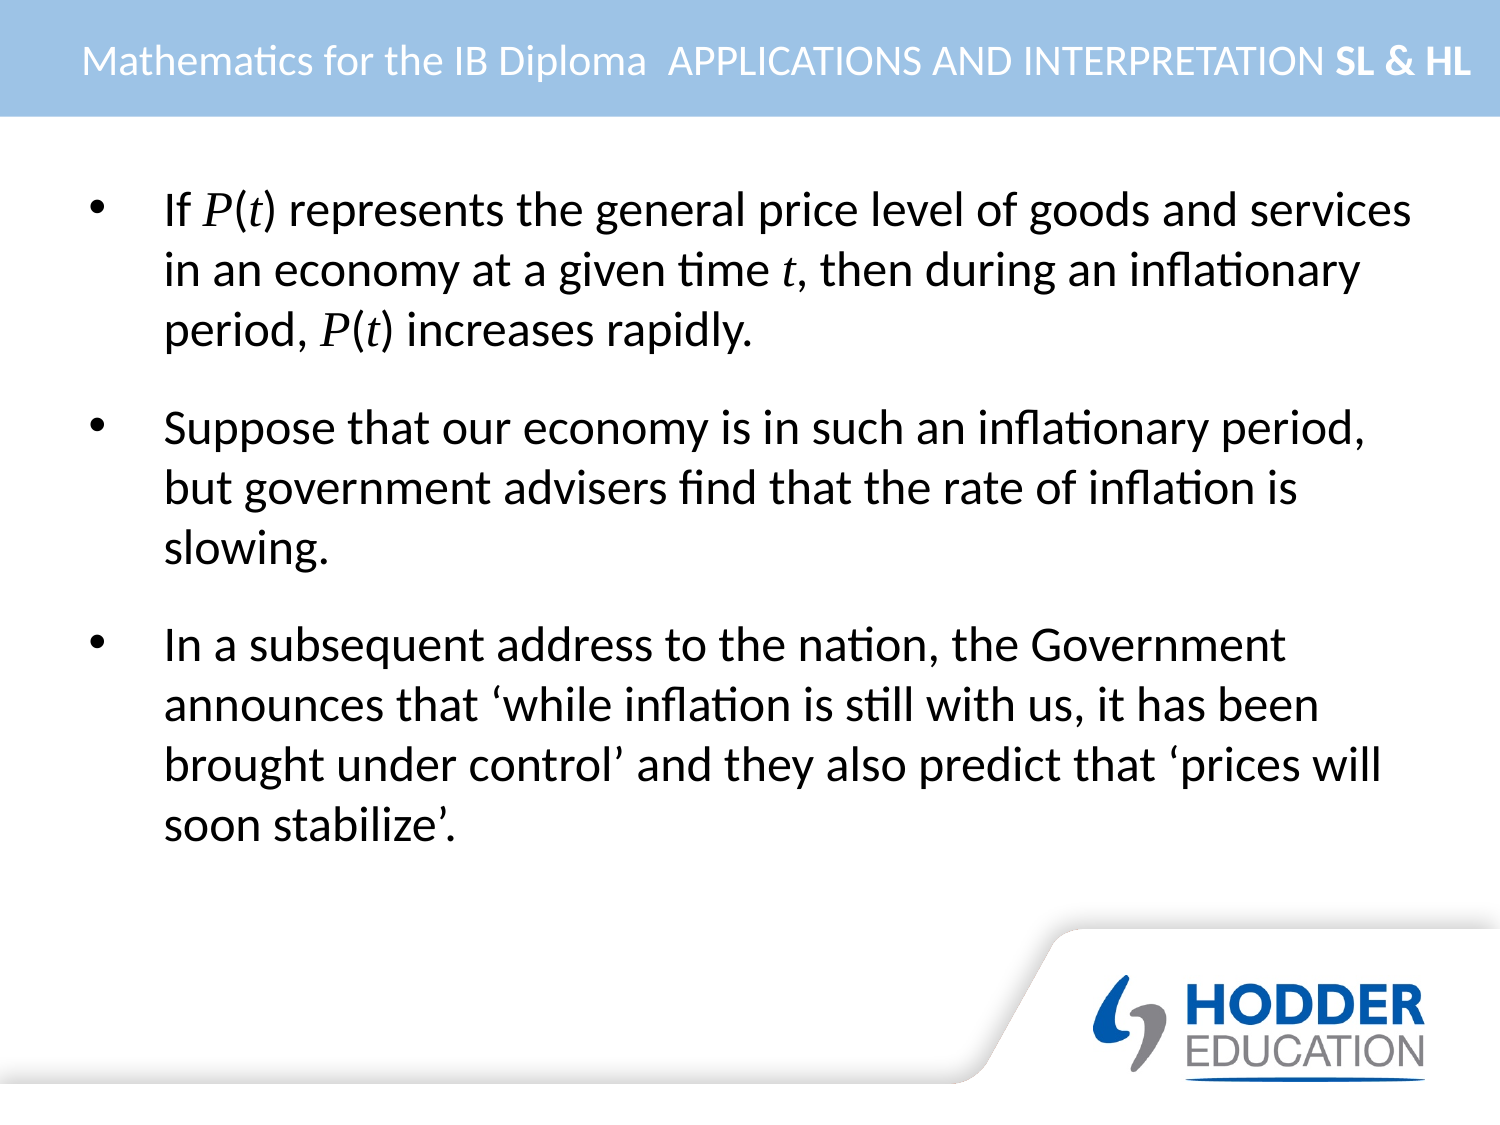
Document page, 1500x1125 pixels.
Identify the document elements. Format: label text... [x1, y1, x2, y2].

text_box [0, 893, 1500, 1125]
text_box If P(t) represents the general price level of goods and services in an economy at a given time t, then during an inflationary period, P(t) increases rapidly. Suppose that our economy is in such an inflationary period, but government advisers find that the rate of inflation is slowing. In a subsequent address to the nation, the Government announces that ‘while inflation is still with us, it has been brought under control’ and they also predict that ‘prices will soon stabilize’. [88, 176, 1439, 852]
text_box Mathematics for the IB Diploma APPLICATIONS AND INTERPRETATION SL & HL [0, 0, 1500, 118]
